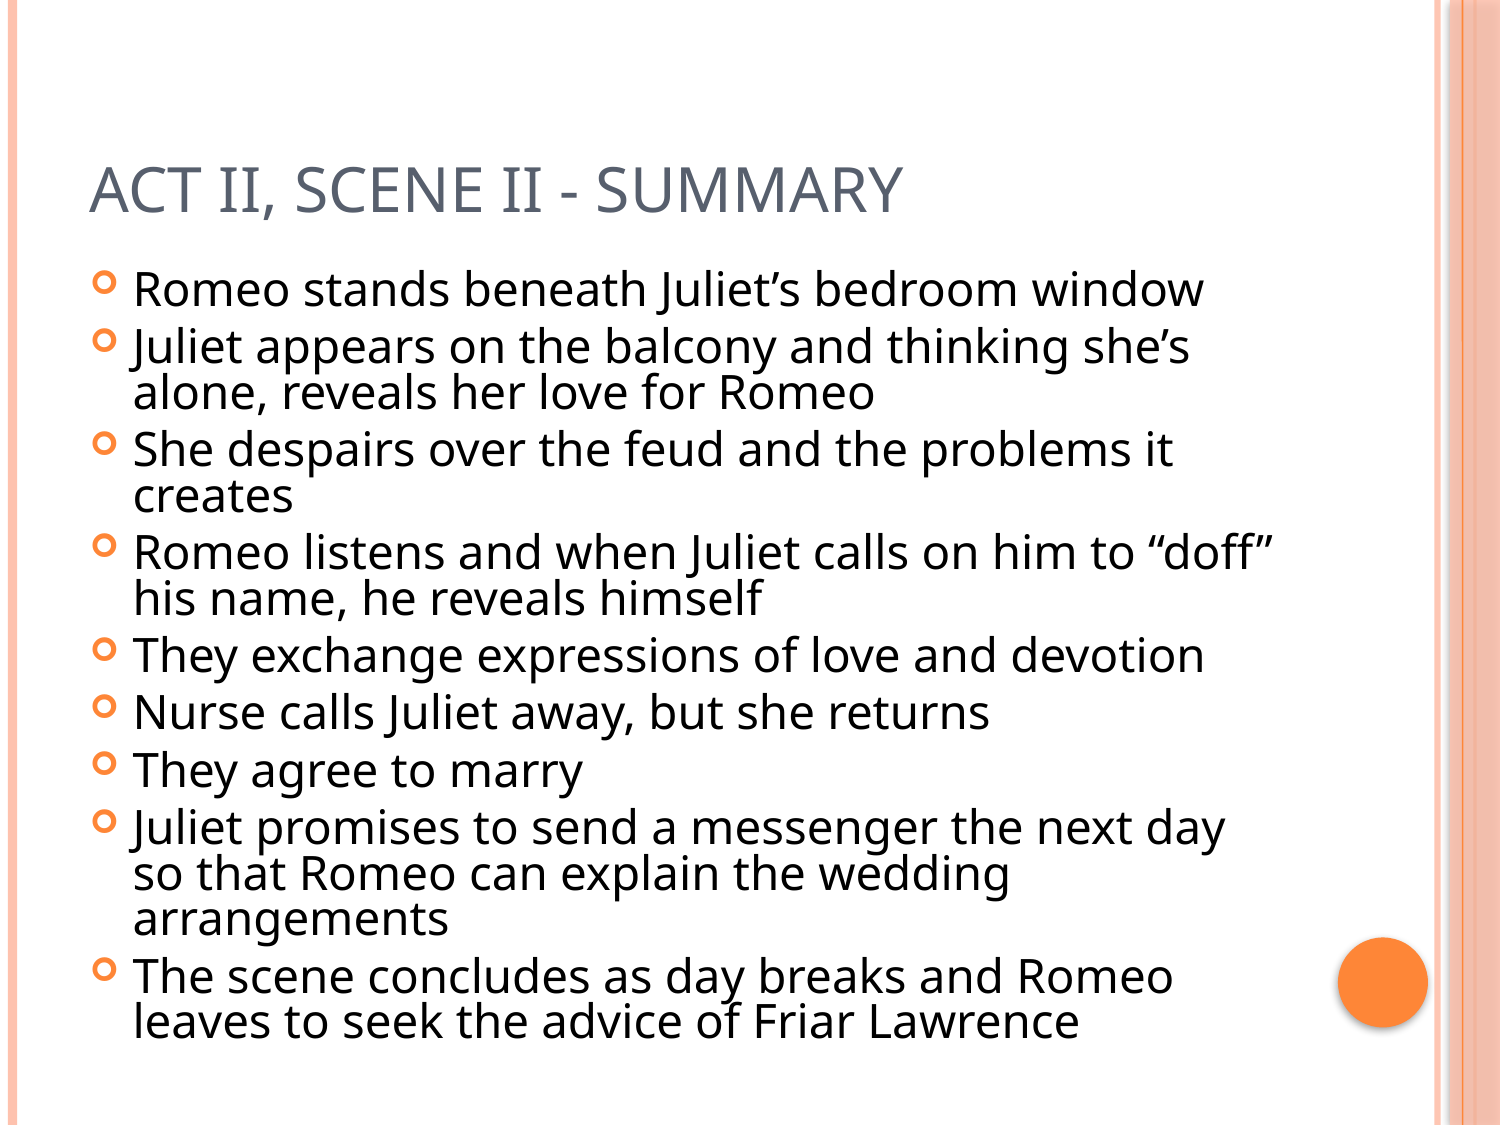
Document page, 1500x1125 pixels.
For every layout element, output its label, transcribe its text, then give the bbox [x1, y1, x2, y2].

title Act II, Scene ii - Summary [75, 45, 1300, 233]
list Romeo stands beneath Juliet’s bedroom window Juliet appears on the balcony and thinking she’s alone, reveals her love for Romeo She despairs over the feud and the problems it creates Romeo listens and when Juliet calls on him to “doff” his name, he reveals himself They exchange expressions of love and devotion Nurse calls Juliet away, but she returns They agree to marry Juliet promises to send a messenger the next day so that Romeo can explain the wedding arrangements The scene concludes as day breaks and Romeo leaves to seek the advice of Friar Lawrence [75, 262, 1300, 1062]
